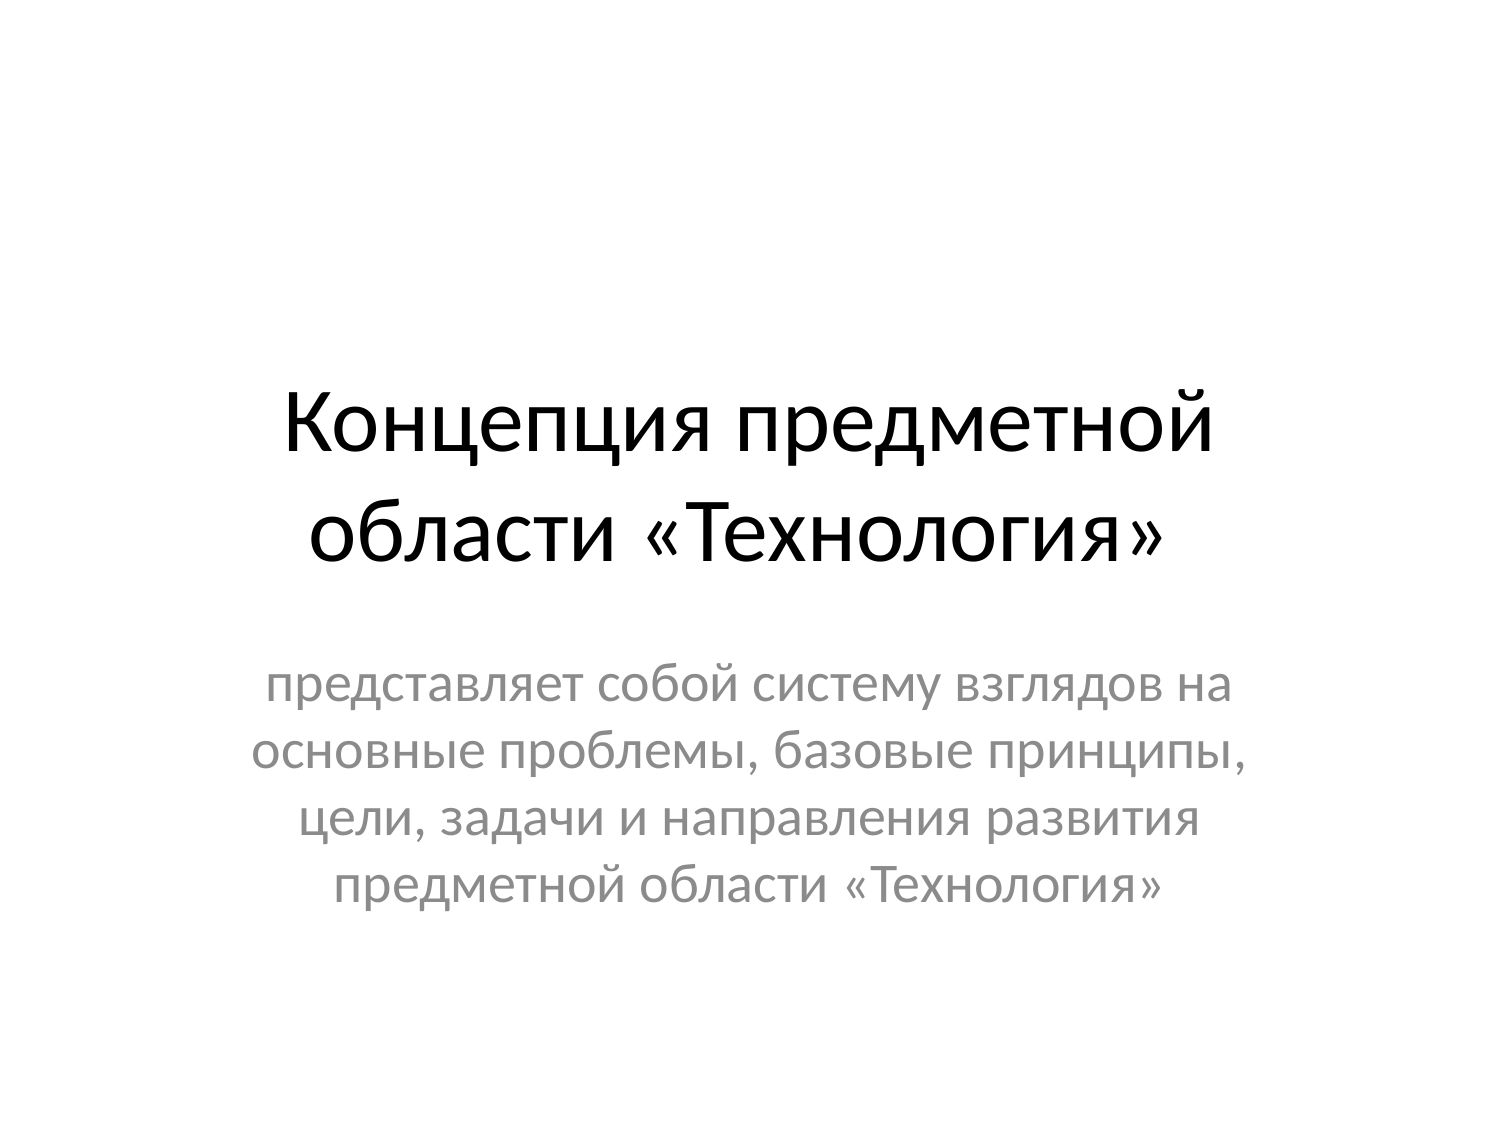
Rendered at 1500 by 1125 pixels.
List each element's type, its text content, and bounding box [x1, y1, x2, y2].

title Концепция предметной области «Технология» [112, 349, 1388, 591]
subtitle представляет собой систему взглядов на основные проблемы, базовые принципы, цели, задачи и направления развития предметной области «Технология» [225, 637, 1275, 925]
